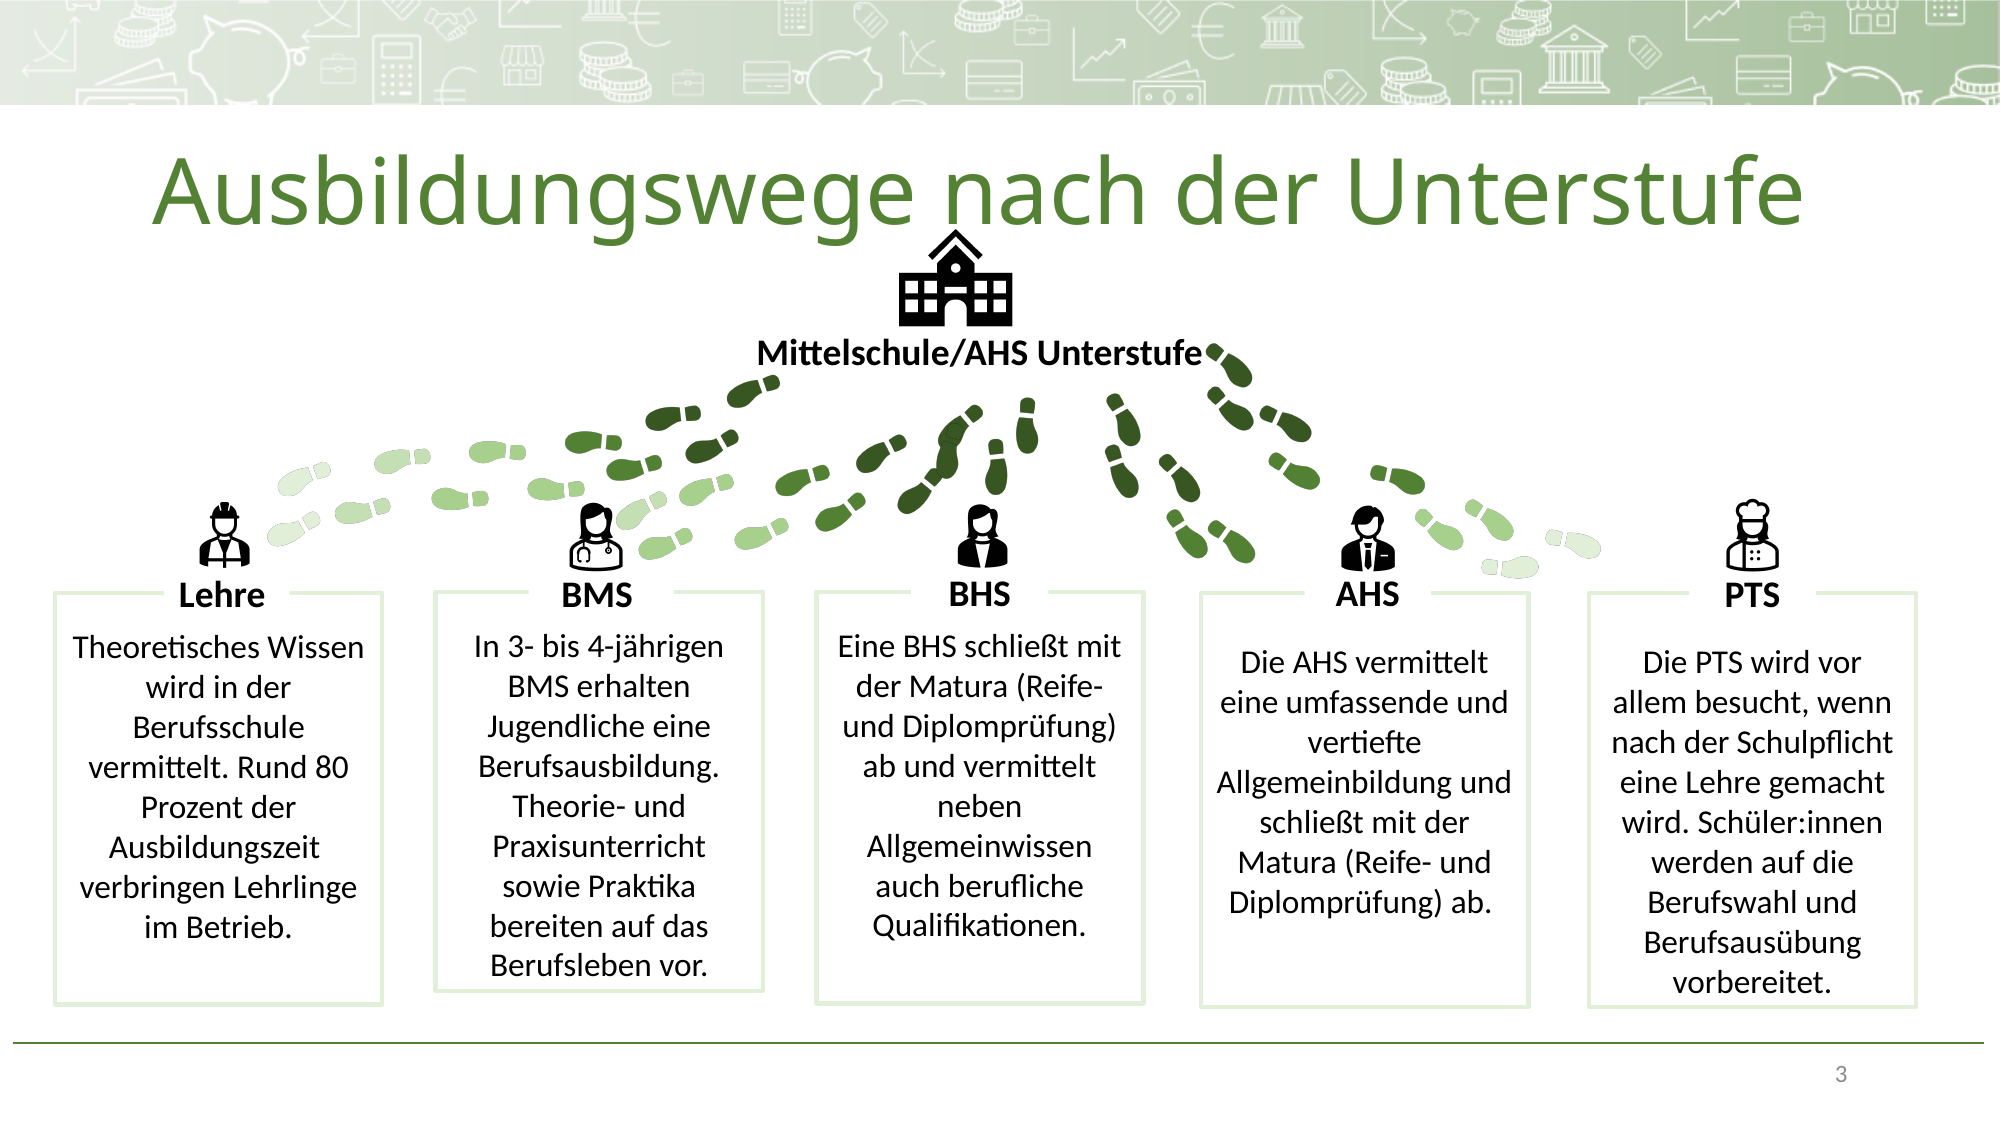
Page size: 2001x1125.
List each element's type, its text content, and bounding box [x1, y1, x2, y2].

text_box PTS [1689, 562, 1816, 623]
text_box Lehre [164, 562, 290, 623]
picture [0, 0, 2000, 105]
text_box In 3- bis 4-jährigen BMS erhalten Jugendliche eine Berufsausbildung. Theorie- und Praxisunterricht sowie Praktika bereiten auf das Berufsleben vor. [435, 591, 763, 991]
text_box Die AHS vermittelt eine umfassende und vertiefte Allgemeinbildung und schließt mit der Matura (Reife- und Diplomprüfung) ab. [1201, 593, 1529, 1008]
picture [525, 349, 788, 588]
title Ausbildungswege nach der Unterstufe [137, 111, 1863, 278]
picture [1077, 325, 1342, 587]
picture [429, 406, 529, 547]
picture [729, 387, 1044, 578]
picture [1328, 436, 1610, 613]
text_box Eine BHS schließt mit der Matura (Reife- und Diplomprüfung) ab und vermittelt neben Allgemeinwissen auch berufliche Qualifikationen. [816, 591, 1144, 1004]
picture [1712, 497, 1793, 578]
text_box Theoretisches Wissen wird in der Berufsschule vermittelt. Rund 80 Prozent der Ausbildungszeit verbringen Lehrlinge im Betrieb. [55, 593, 383, 1005]
text_box Mittelschule/AHS Unterstufe [715, 320, 1244, 381]
picture [880, 202, 1031, 353]
text_box BMS [528, 562, 675, 623]
text_box BHS [911, 561, 1049, 622]
text_box AHS [1304, 561, 1431, 622]
picture [186, 416, 436, 574]
slide_number 3 [1412, 1042, 1863, 1103]
text_box Die PTS wird vor allem besucht, wenn nach der Schulpflicht eine Lehre gemacht wird. Schüler:innen werden auf die Berufswahl und Berufsausübung vorbereitet. [1589, 593, 1917, 1008]
